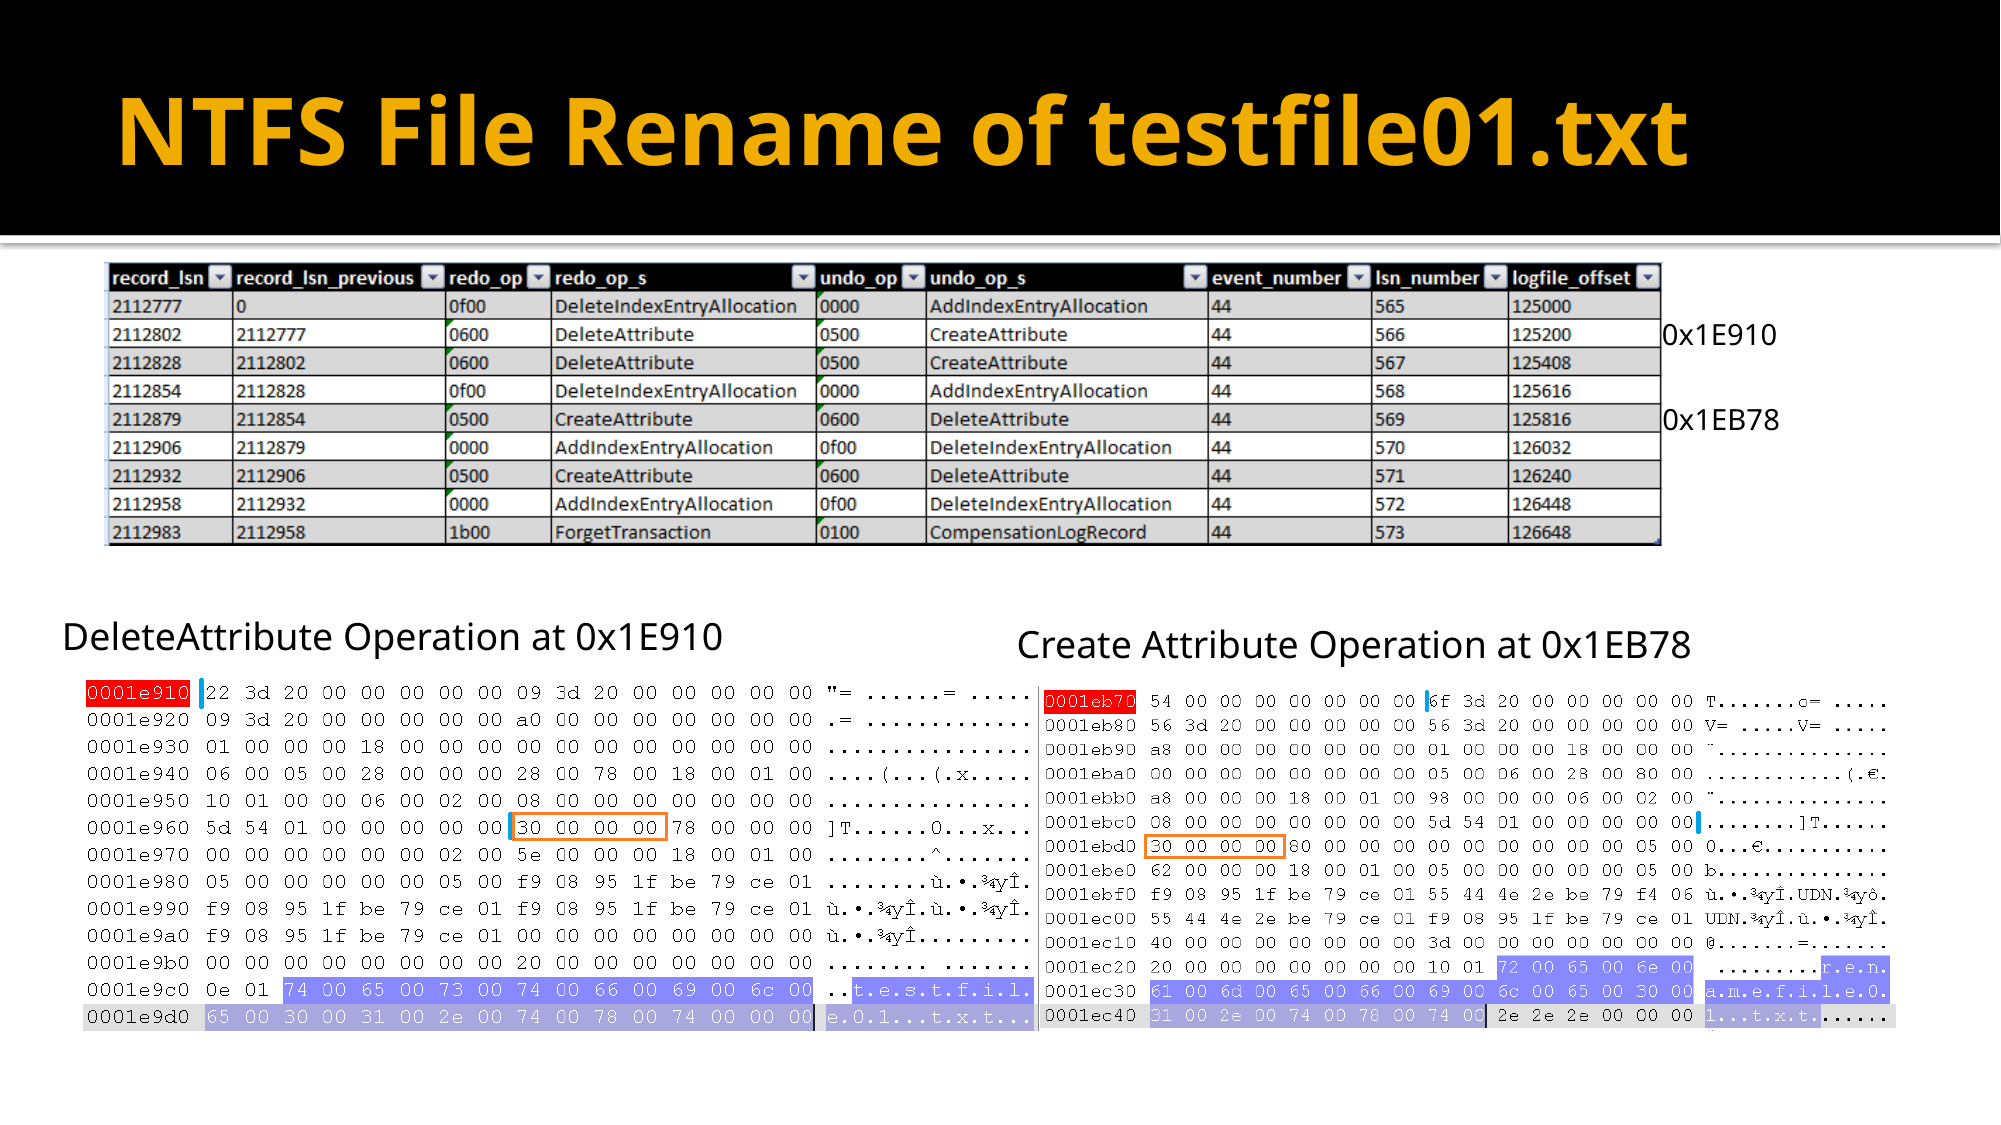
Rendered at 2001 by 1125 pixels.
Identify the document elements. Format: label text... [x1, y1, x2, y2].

picture [83, 673, 1896, 1035]
text_box Create Attribute Operation at 0x1EB78 [1001, 613, 1708, 673]
text_box DeleteAttribute Operation at 0x1E910 [47, 605, 739, 666]
text_box 0x1E910 [1670, 308, 1793, 359]
picture [104, 262, 1663, 546]
title NTFS File Rename of testfile01.txt [99, 25, 1900, 231]
text_box 0x1EB78 [1670, 394, 1795, 444]
